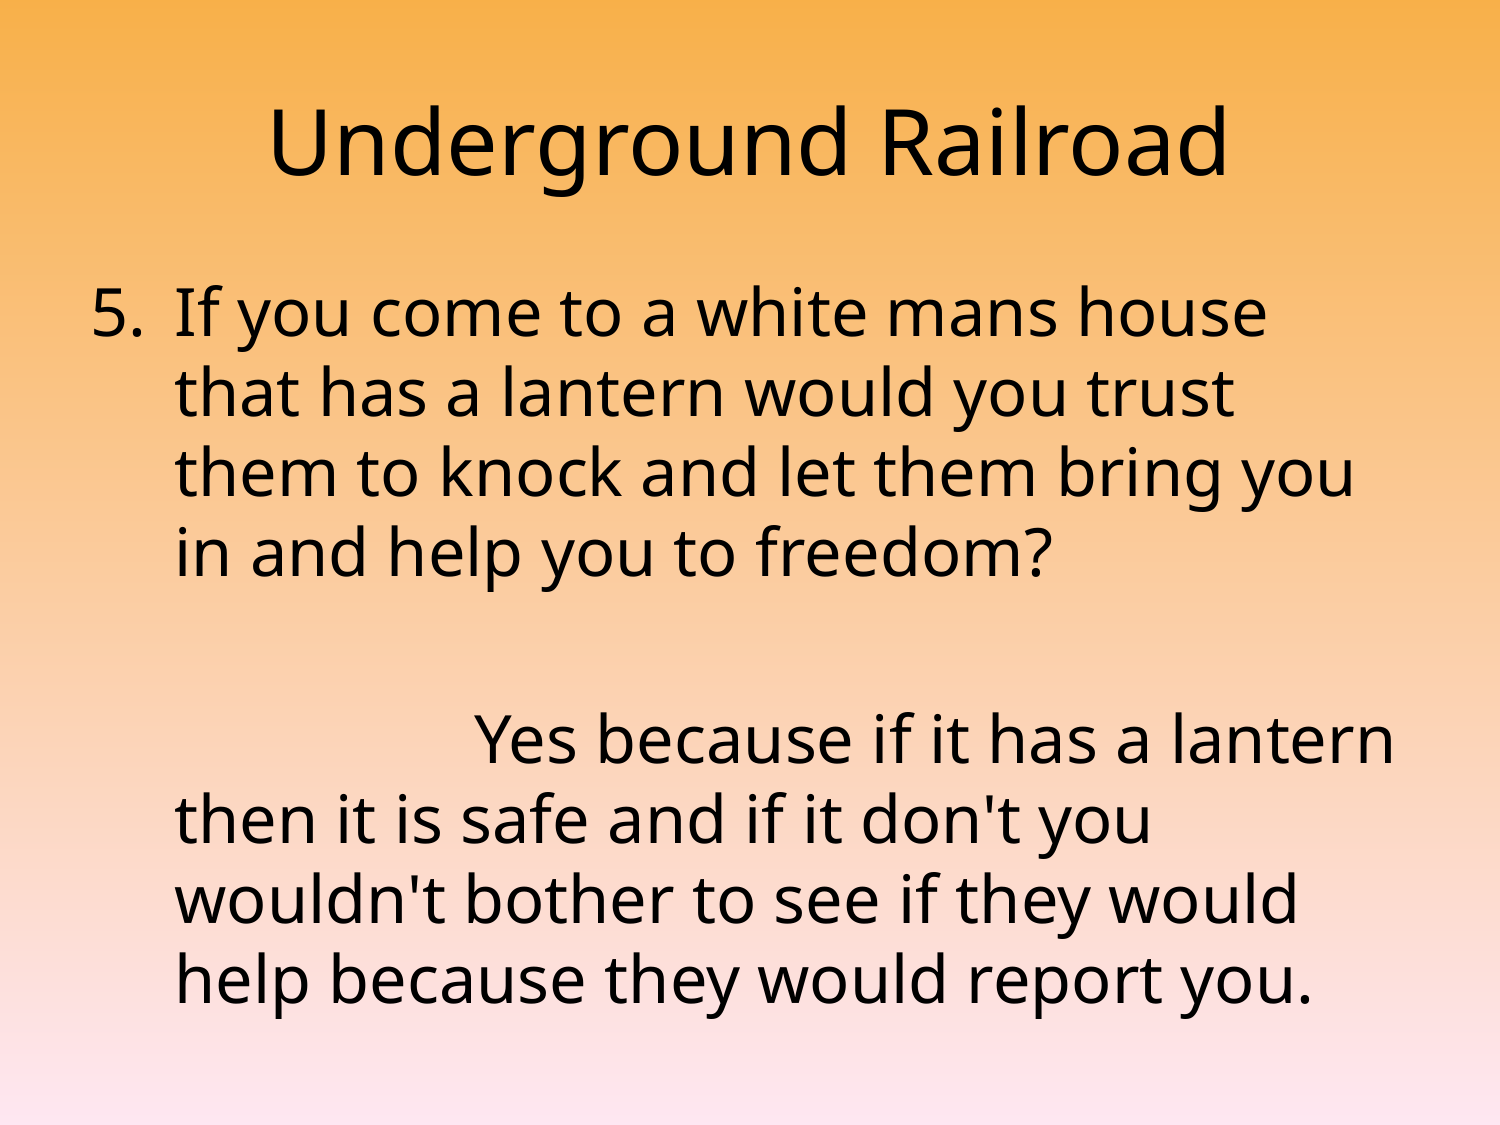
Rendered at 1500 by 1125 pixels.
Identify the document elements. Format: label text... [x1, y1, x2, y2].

list If you come to a white mans house that has a lantern would you trust them to knock and let them bring you in and help you to freedom? Yes because if it has a lantern then it is safe and if it don't you wouldn't bother to see if they would help because they would report you. [75, 262, 1425, 1005]
title Underground Railroad [75, 45, 1425, 233]
